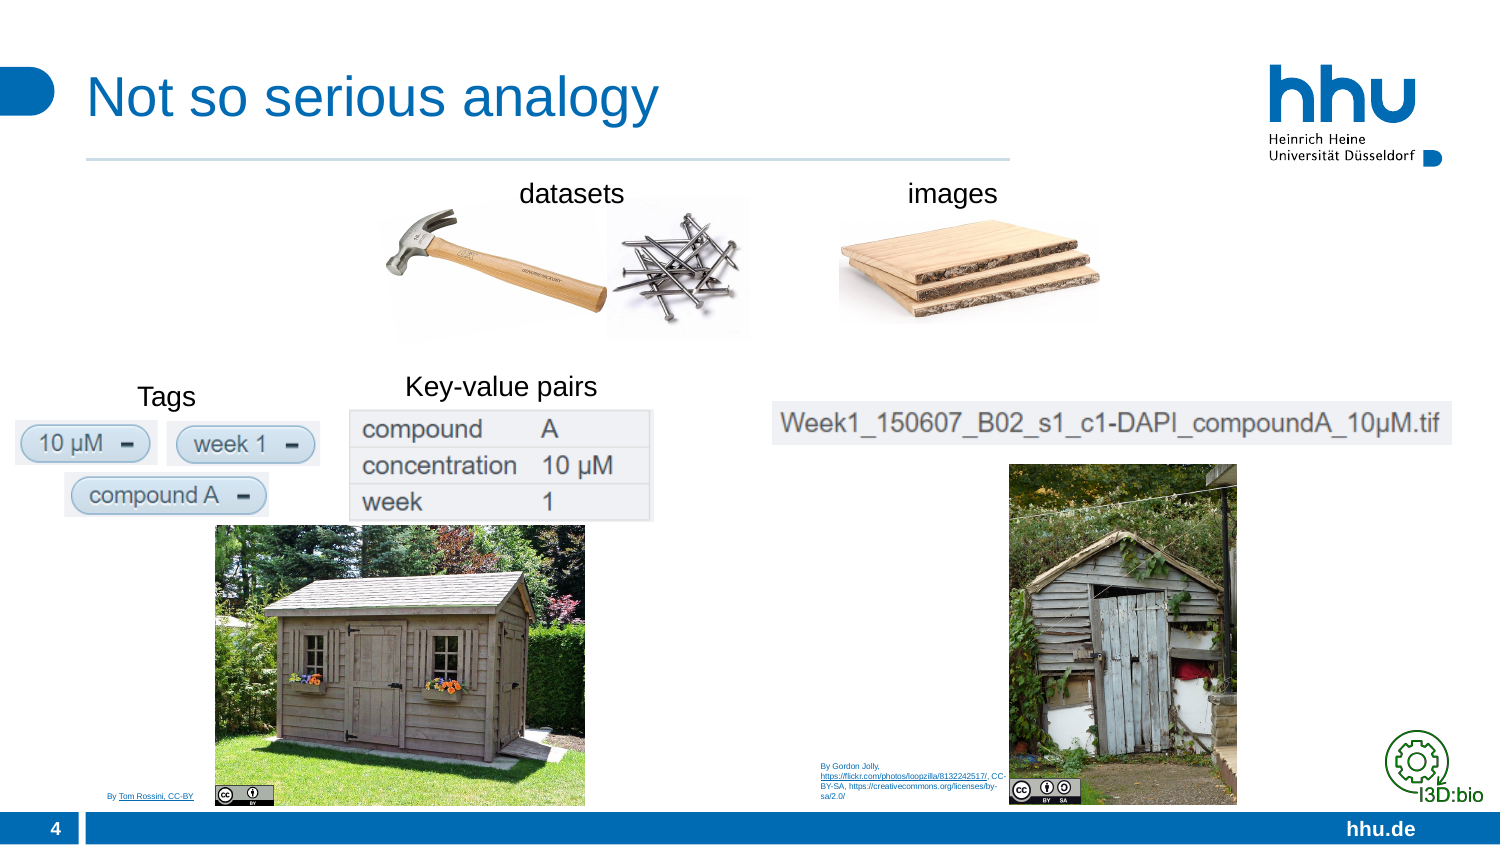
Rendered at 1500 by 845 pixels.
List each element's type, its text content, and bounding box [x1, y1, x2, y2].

slide_number 4 [5, 816, 62, 841]
text_box By Gordon Jolly, https://flickr.com/photos/loopzilla/8132242517/, CC-BY-SA, https://creativecommons.org/licenses/by-sa/2.0/ [820, 761, 1009, 802]
text_box By Tom Rossini, CC-BY [107, 783, 213, 810]
picture [839, 219, 1100, 324]
picture [772, 401, 1452, 446]
picture [379, 197, 750, 345]
text_box images [839, 168, 1067, 217]
text_box Key-value pairs [374, 360, 629, 409]
text_box datasets [448, 168, 696, 217]
picture [349, 409, 654, 522]
picture [64, 472, 270, 517]
picture [14, 420, 158, 465]
picture [1009, 464, 1237, 805]
title Not so serious analogy [86, 54, 1207, 129]
picture [214, 525, 585, 806]
picture [166, 421, 321, 466]
picture [1385, 730, 1483, 802]
text_box Tags [103, 371, 231, 420]
